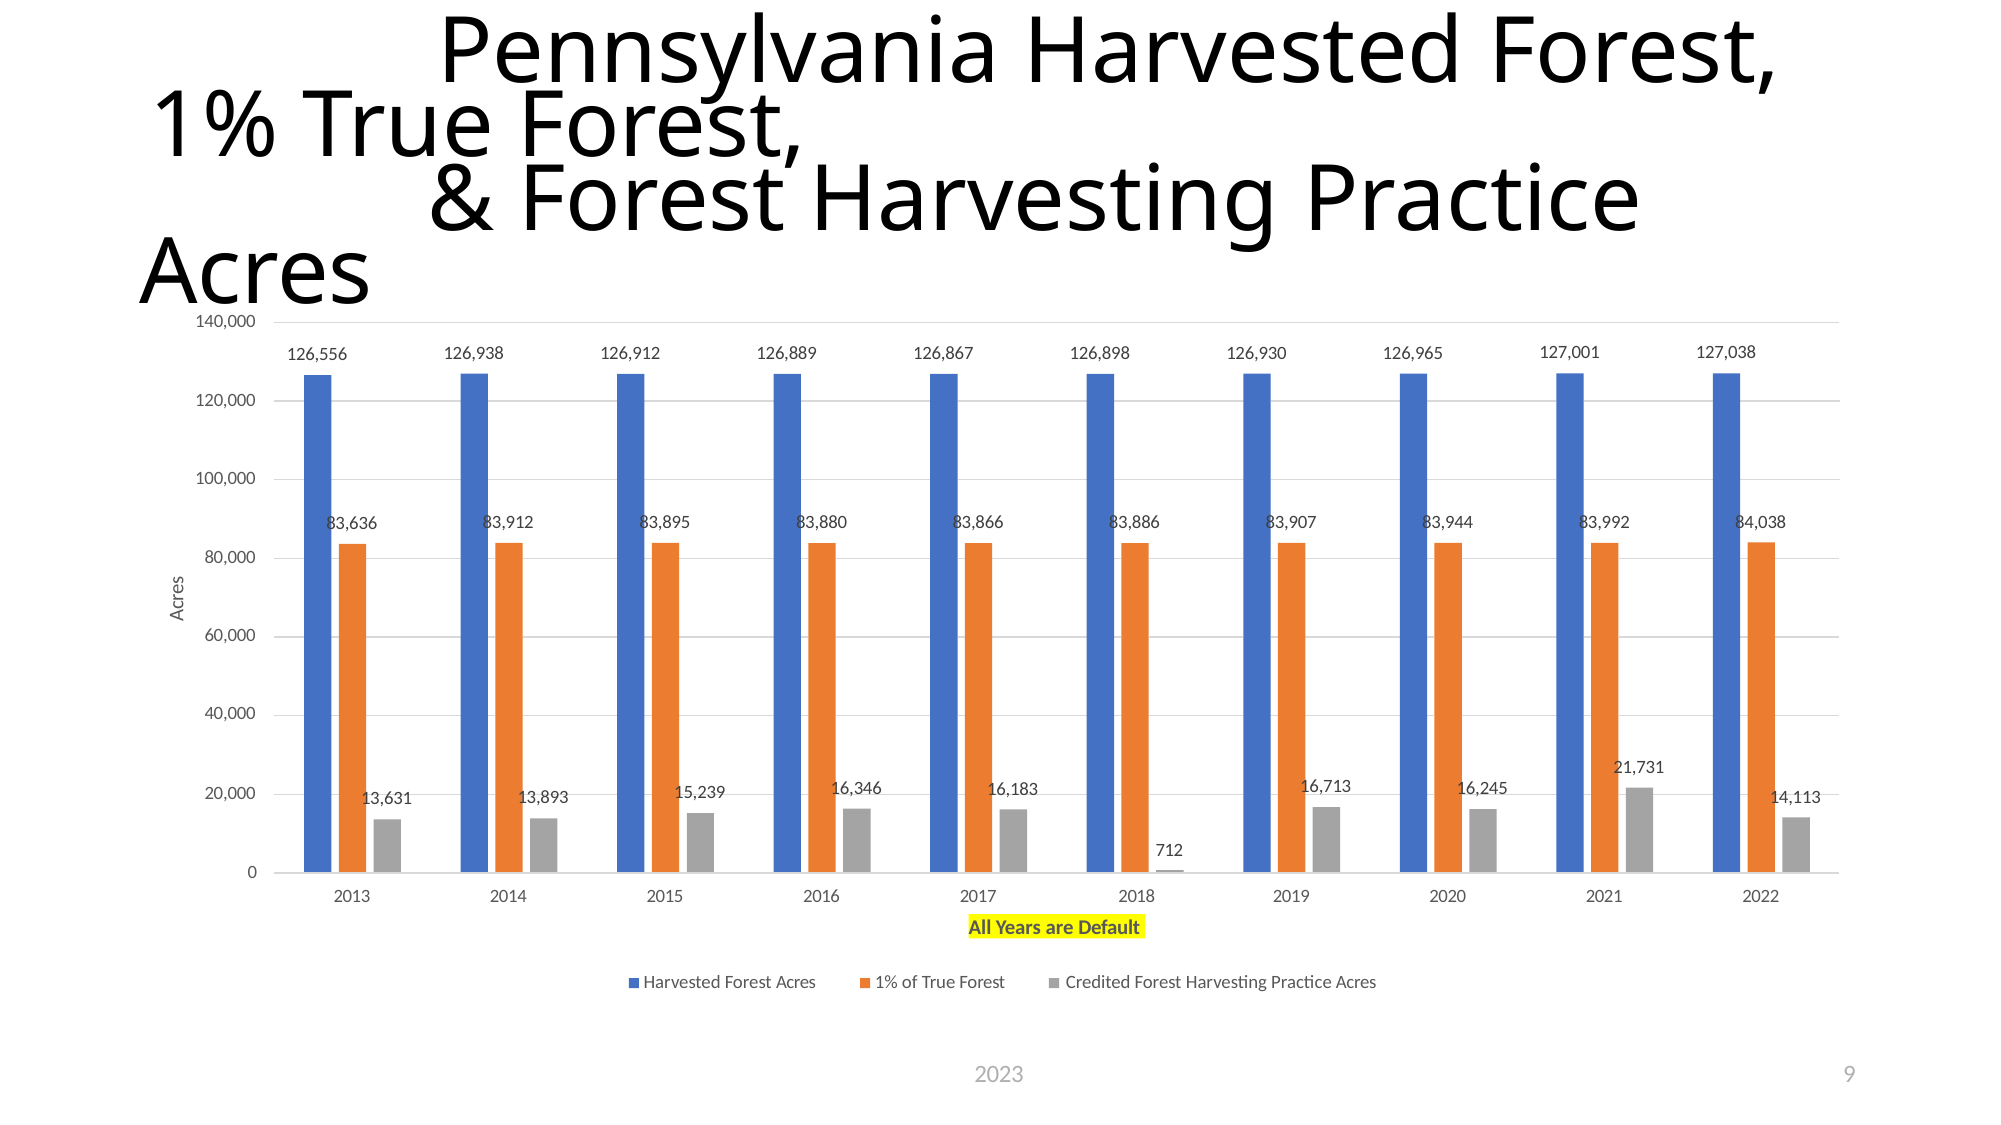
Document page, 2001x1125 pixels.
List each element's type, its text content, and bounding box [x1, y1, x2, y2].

text_box 127,038 [1693, 338, 1760, 363]
title Pennsylvania Harvested Forest, 1% True Forest, & Forest Harvesting Practice Acres [137, 15, 1863, 322]
text_box 2016 [801, 882, 844, 907]
slide_number 9 [1815, 748, 1856, 1125]
text_box 1% of True Forest Credited Forest Harvesting Practice Acres [872, 967, 972, 993]
text_box 120,000 100,000 [193, 385, 260, 488]
text_box Harvested Forest Acres [641, 967, 822, 993]
text_box [860, 978, 871, 989]
text_box 126,898 [1067, 338, 1134, 364]
slide_number 2023 [972, 874, 1028, 1125]
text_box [274, 373, 1840, 874]
text_box All Years are Default [1028, 914, 1145, 939]
text_box 140,000 [193, 306, 260, 332]
text_box 2014 [488, 882, 531, 907]
text_box 2020 [1427, 882, 1470, 907]
text_box 2017 2018 [957, 882, 972, 907]
text_box 2022 [1740, 882, 1783, 907]
text_box 2021 [1583, 882, 1626, 907]
text_box 126,912 [597, 338, 664, 364]
text_box 2017 2018 [1028, 882, 1157, 907]
text_box 2013 [331, 882, 374, 907]
text_box 127,001 [1537, 338, 1604, 363]
text_box 2015 [644, 882, 687, 907]
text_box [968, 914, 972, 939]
text_box 126,889 [754, 338, 821, 364]
text_box 80,000 60,000 40,000 [202, 542, 260, 723]
text_box Acres [165, 572, 191, 624]
text_box 126,556 [284, 339, 351, 365]
text_box 126,938 [441, 338, 508, 363]
text_box 20,000 [202, 778, 260, 804]
text_box [628, 978, 639, 989]
text_box 126,930 [1224, 338, 1291, 363]
text_box 1% of True Forest Credited Forest Harvesting Practice Acres [1028, 967, 1381, 993]
text_box 126,965 [1380, 338, 1447, 363]
text_box 126,867 [911, 338, 977, 364]
text_box 0 [245, 857, 260, 883]
text_box 2019 [1270, 882, 1313, 907]
